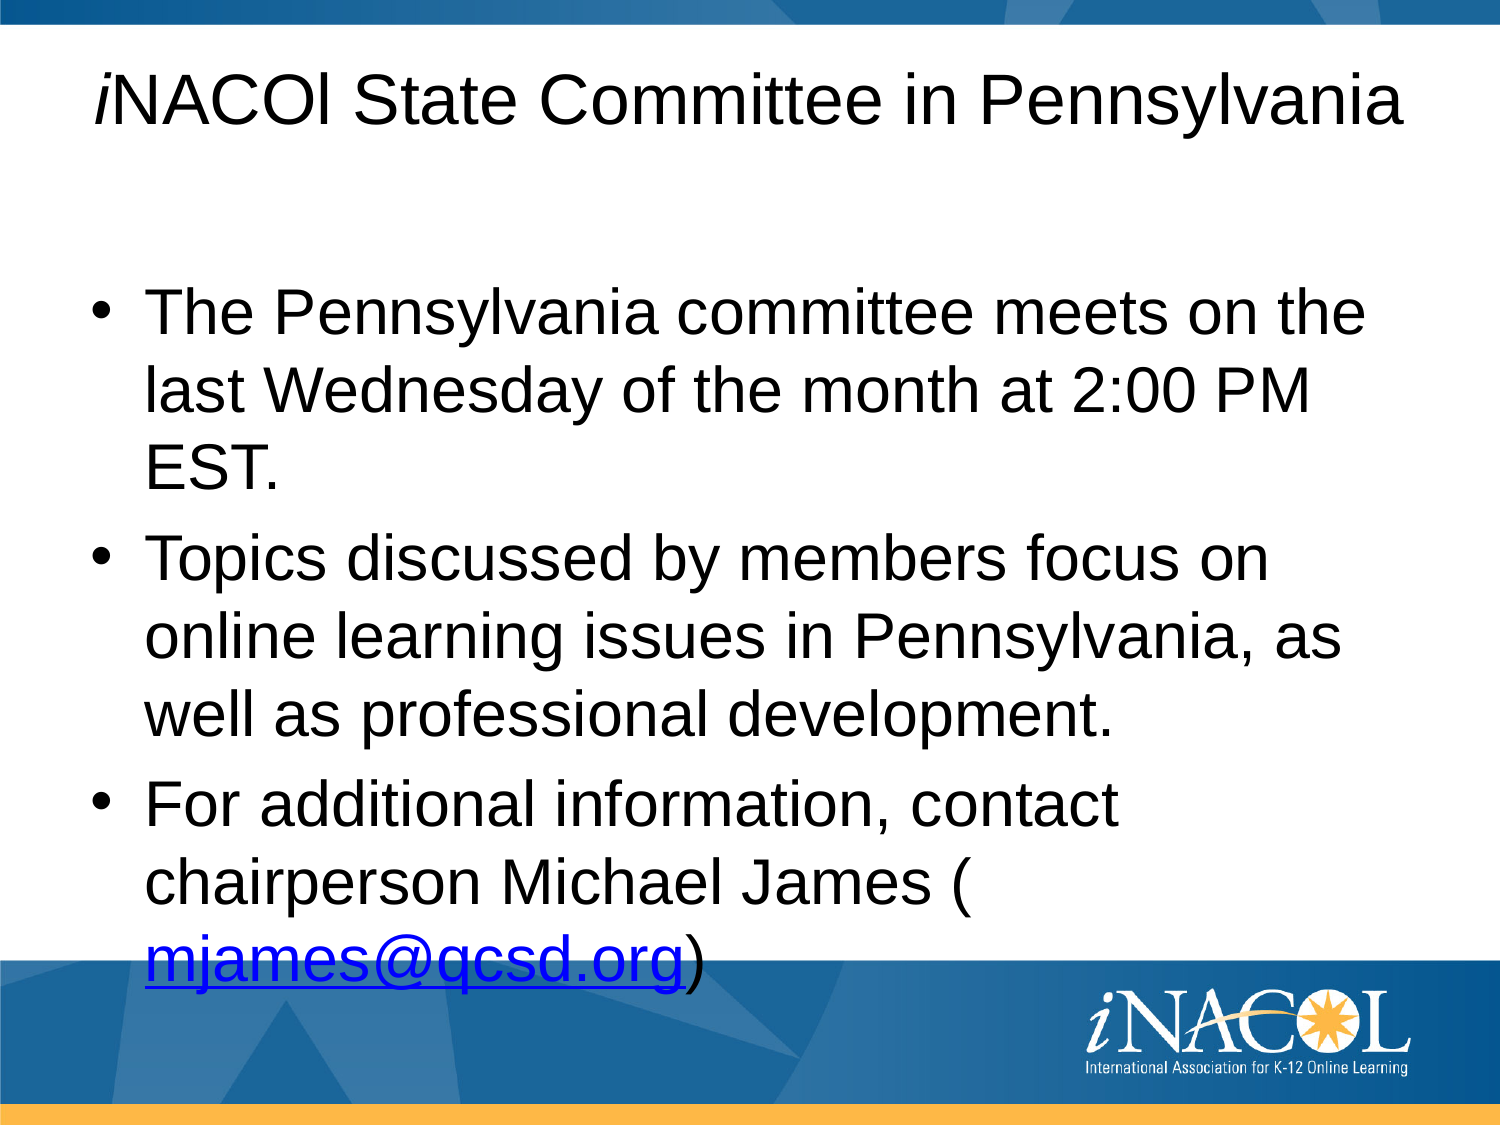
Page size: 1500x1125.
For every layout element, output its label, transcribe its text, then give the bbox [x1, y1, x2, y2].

picture [0, 0, 1500, 1125]
title iNACOl State Committee in Pennsylvania [75, 45, 1425, 233]
list The Pennsylvania committee meets on the last Wednesday of the month at 2:00 PM EST. Topics discussed by members focus on online learning issues in Pennsylvania, as well as professional development. For additional information, contact chairperson Michael James (mjames@qcsd.org) [75, 262, 1425, 1005]
